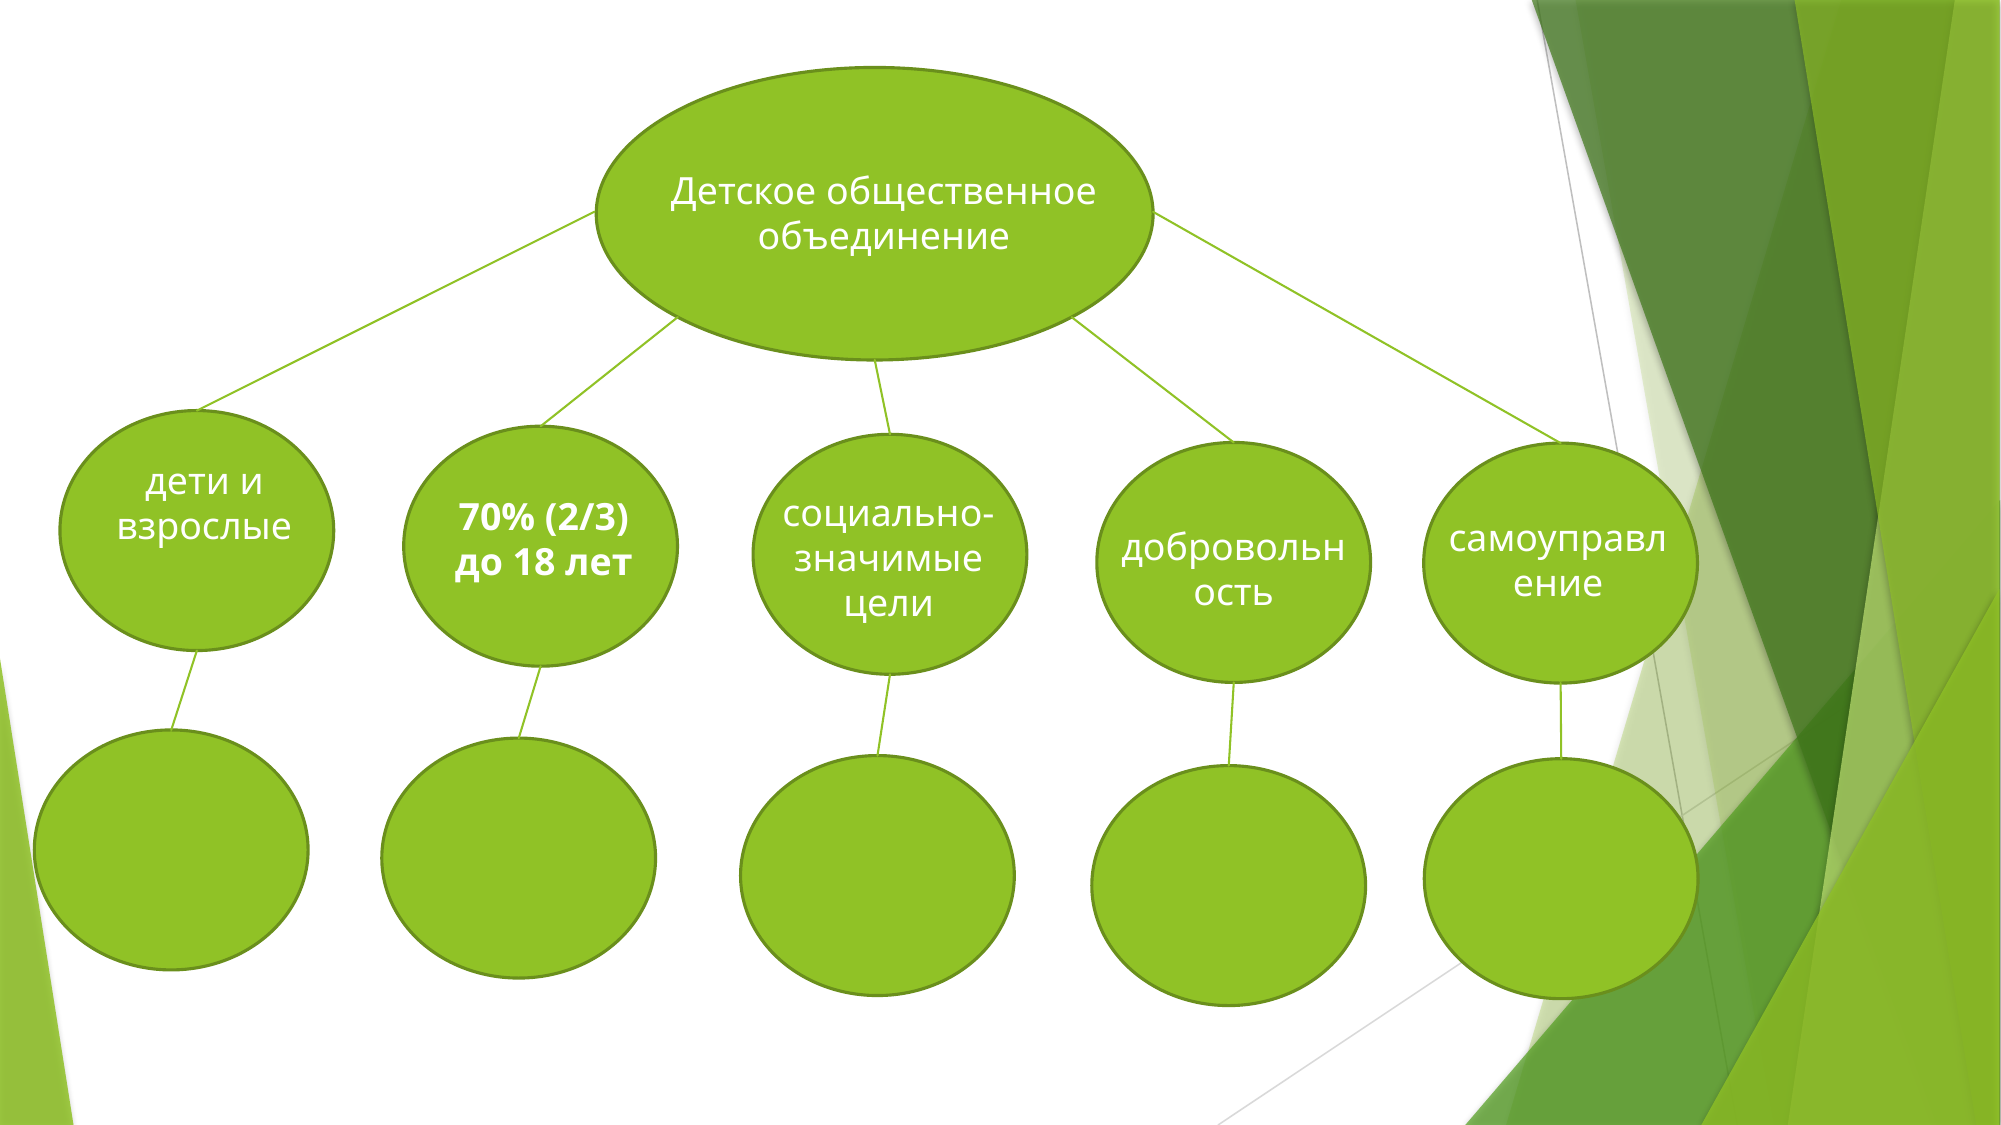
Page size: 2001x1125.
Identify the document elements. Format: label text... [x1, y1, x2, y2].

text_box Детское общественное объединение [594, 159, 1174, 265]
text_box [1228, 681, 1235, 767]
text_box [380, 736, 658, 980]
text_box [779, 432, 1001, 481]
text_box [1024, 523, 1029, 585]
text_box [170, 650, 198, 731]
text_box [1422, 757, 1700, 1001]
text_box [32, 728, 310, 972]
text_box самоуправление [1428, 506, 1688, 611]
text_box [614, 65, 1135, 159]
text_box социально-значимые цели [753, 481, 1024, 632]
text_box [1433, 515, 1700, 685]
text_box [1090, 764, 1368, 1008]
text_box [58, 468, 336, 653]
text_box 70% (2/3) до 18 лет [423, 485, 664, 591]
text_box [94, 409, 300, 449]
text_box добровольность [1098, 515, 1369, 621]
text_box [783, 632, 997, 676]
text_box [402, 424, 680, 668]
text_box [876, 673, 891, 757]
text_box [1438, 441, 1683, 506]
text_box [1112, 621, 1356, 684]
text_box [540, 316, 679, 427]
text_box дети и взрослые [78, 449, 331, 555]
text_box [1152, 211, 1562, 444]
text_box [612, 265, 1138, 362]
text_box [1070, 316, 1147, 443]
text_box [1369, 536, 1373, 589]
text_box [1422, 528, 1428, 599]
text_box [874, 359, 891, 435]
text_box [518, 665, 542, 739]
text_box [1106, 453, 1362, 515]
text_box [738, 754, 1016, 998]
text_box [196, 211, 595, 412]
